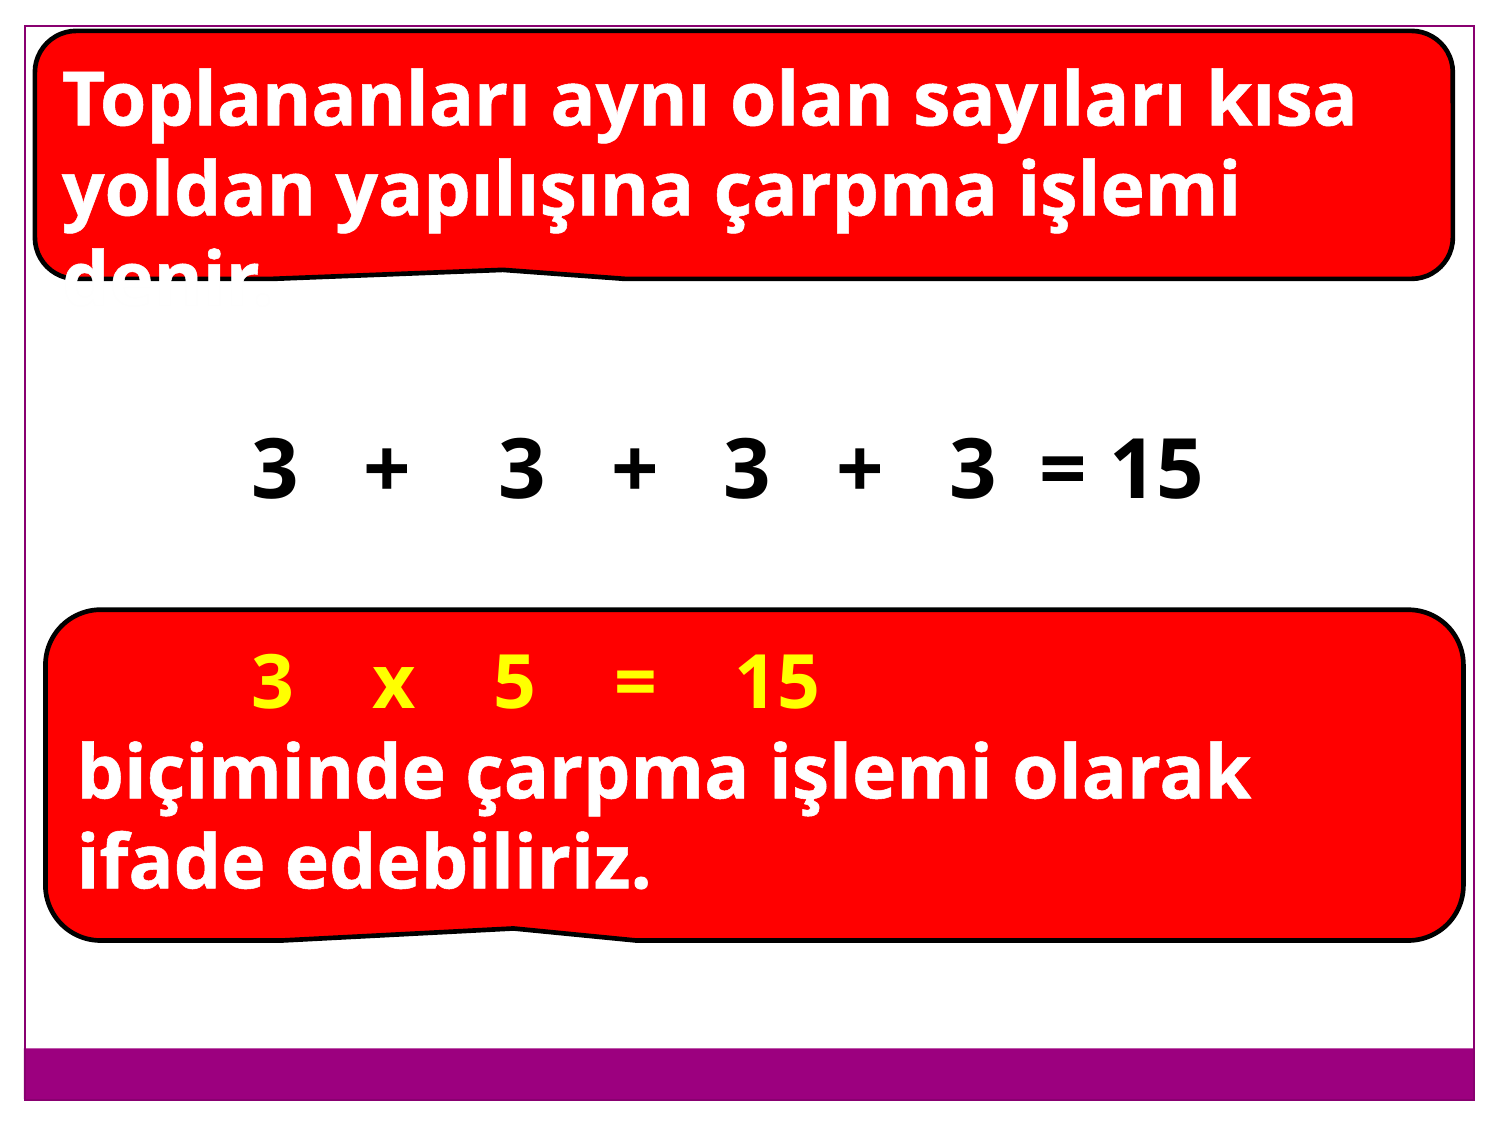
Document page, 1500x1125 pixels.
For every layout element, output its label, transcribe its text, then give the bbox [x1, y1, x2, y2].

text_box Toplananları aynı olan sayıları kısa yoldan yapılışına çarpma işlemi denir. [34, 30, 1453, 279]
text_box 3 x 5 = 15 biçiminde çarpma işlemi olarak ifade edebiliriz. [45, 609, 1464, 941]
text_box 3 + 3 + 3 + 3 = 15 [32, 407, 1424, 523]
